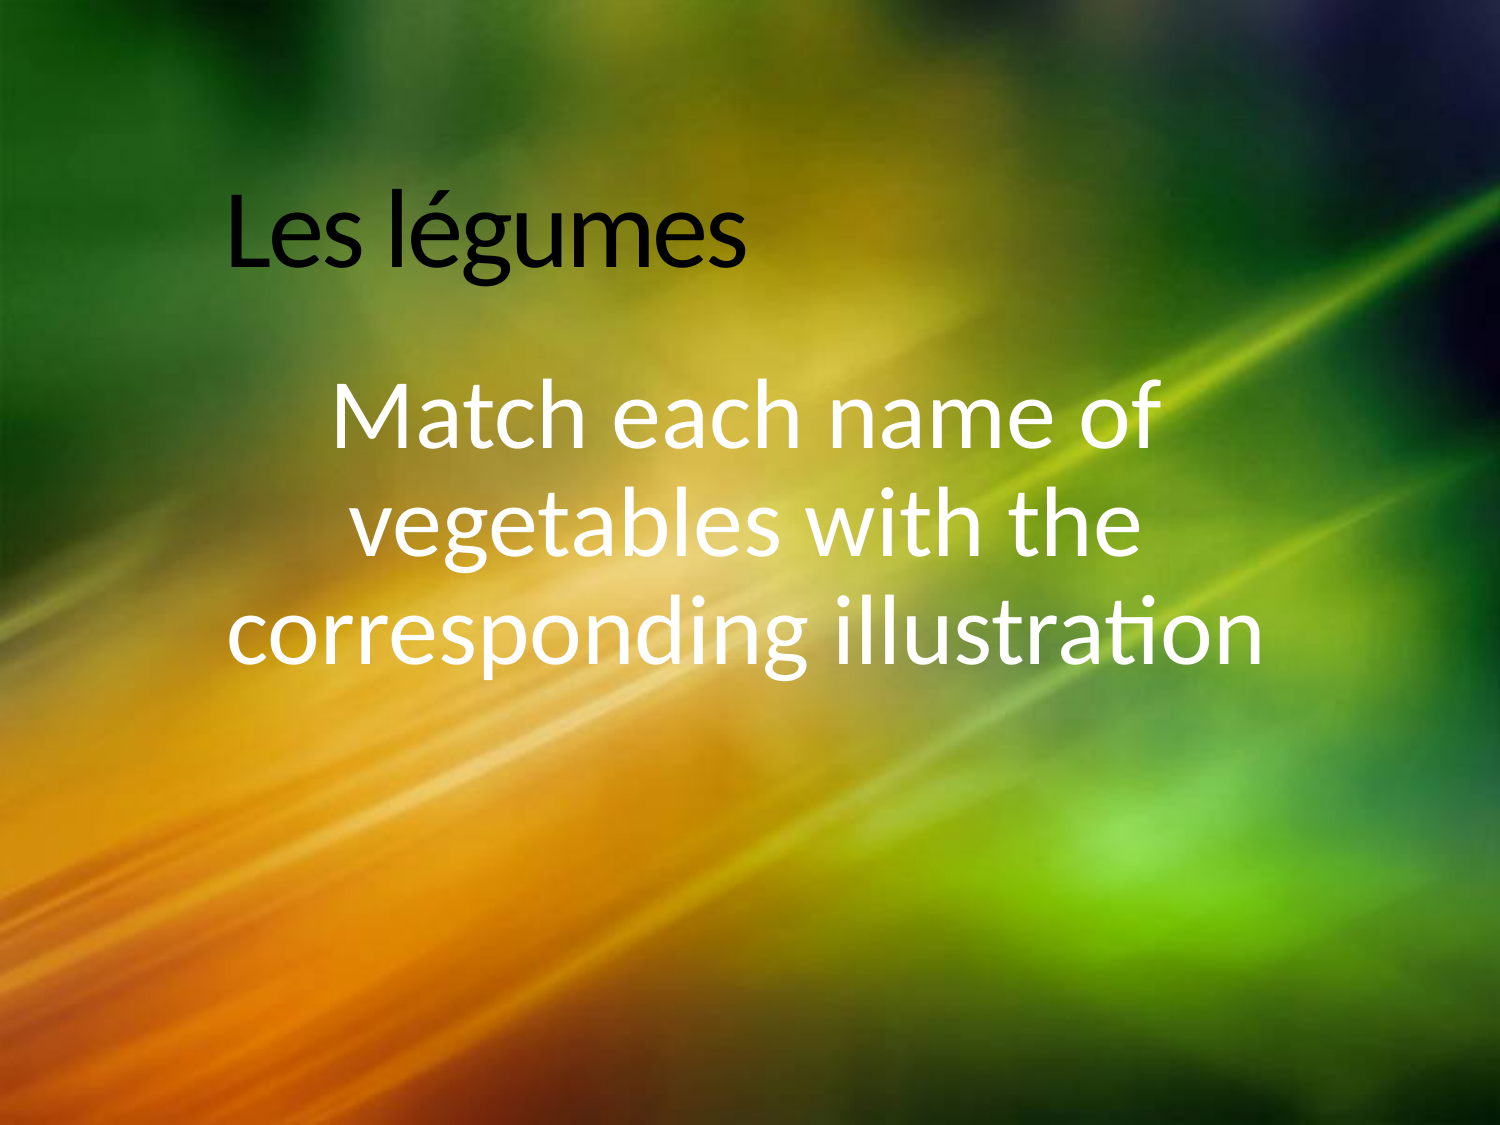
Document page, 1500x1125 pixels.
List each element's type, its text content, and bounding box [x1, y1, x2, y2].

title Les légumes [224, 106, 1380, 357]
subtitle Match each name of vegetables with the corresponding illustration [112, 362, 1380, 1025]
picture [0, 0, 1500, 1125]
